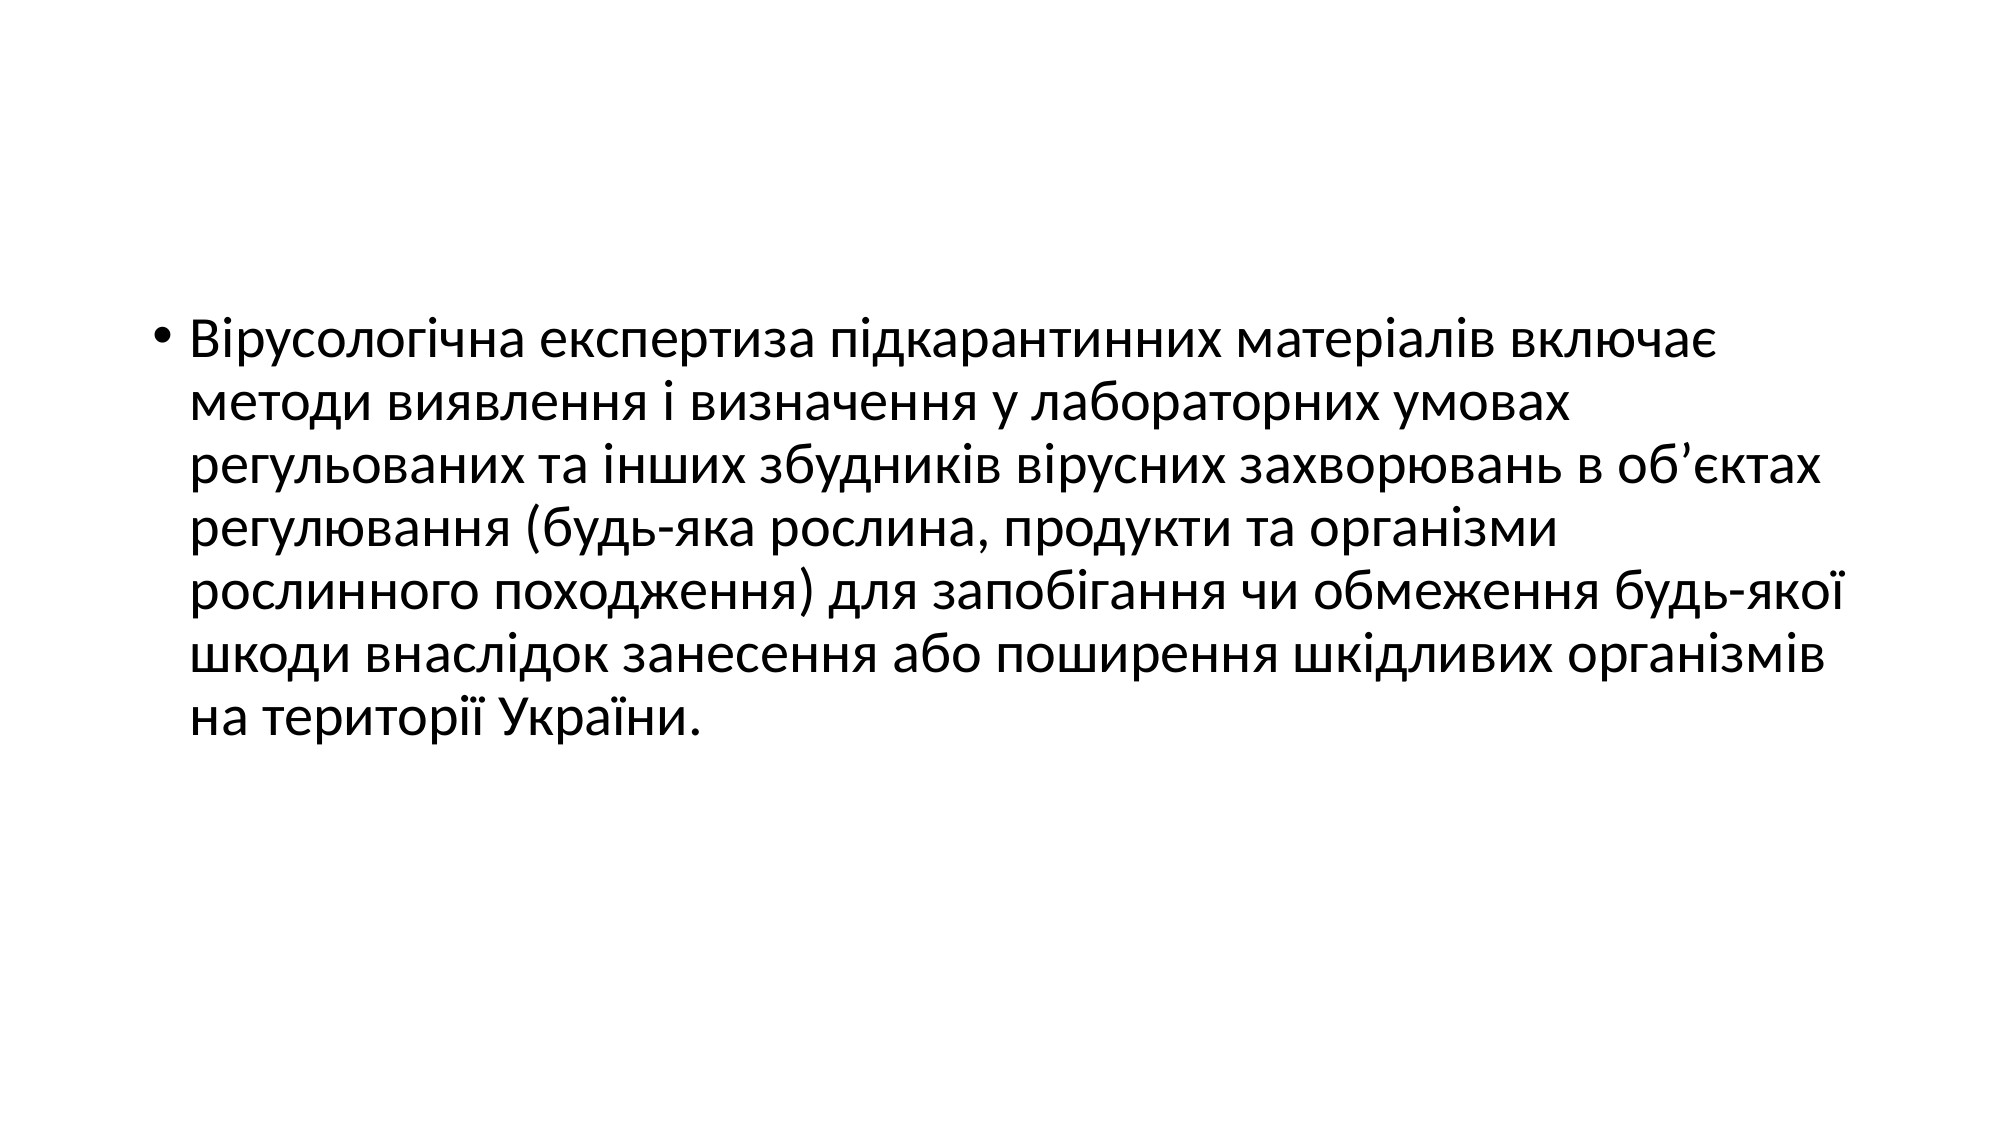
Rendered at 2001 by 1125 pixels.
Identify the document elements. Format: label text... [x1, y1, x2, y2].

list Вірусологічна експертиза підкарантинних матеріалів включає методи виявлення і визначення у лабораторних умовах регульованих та інших збудників вірусних захворювань в об’єктах регулювання (будь-яка рослина, продукти та організми рослинного походження) для запобігання чи обмеження будь-якої шкоди внаслідок занесення або поширення шкідливих організмів на території України. [137, 299, 1863, 1014]
